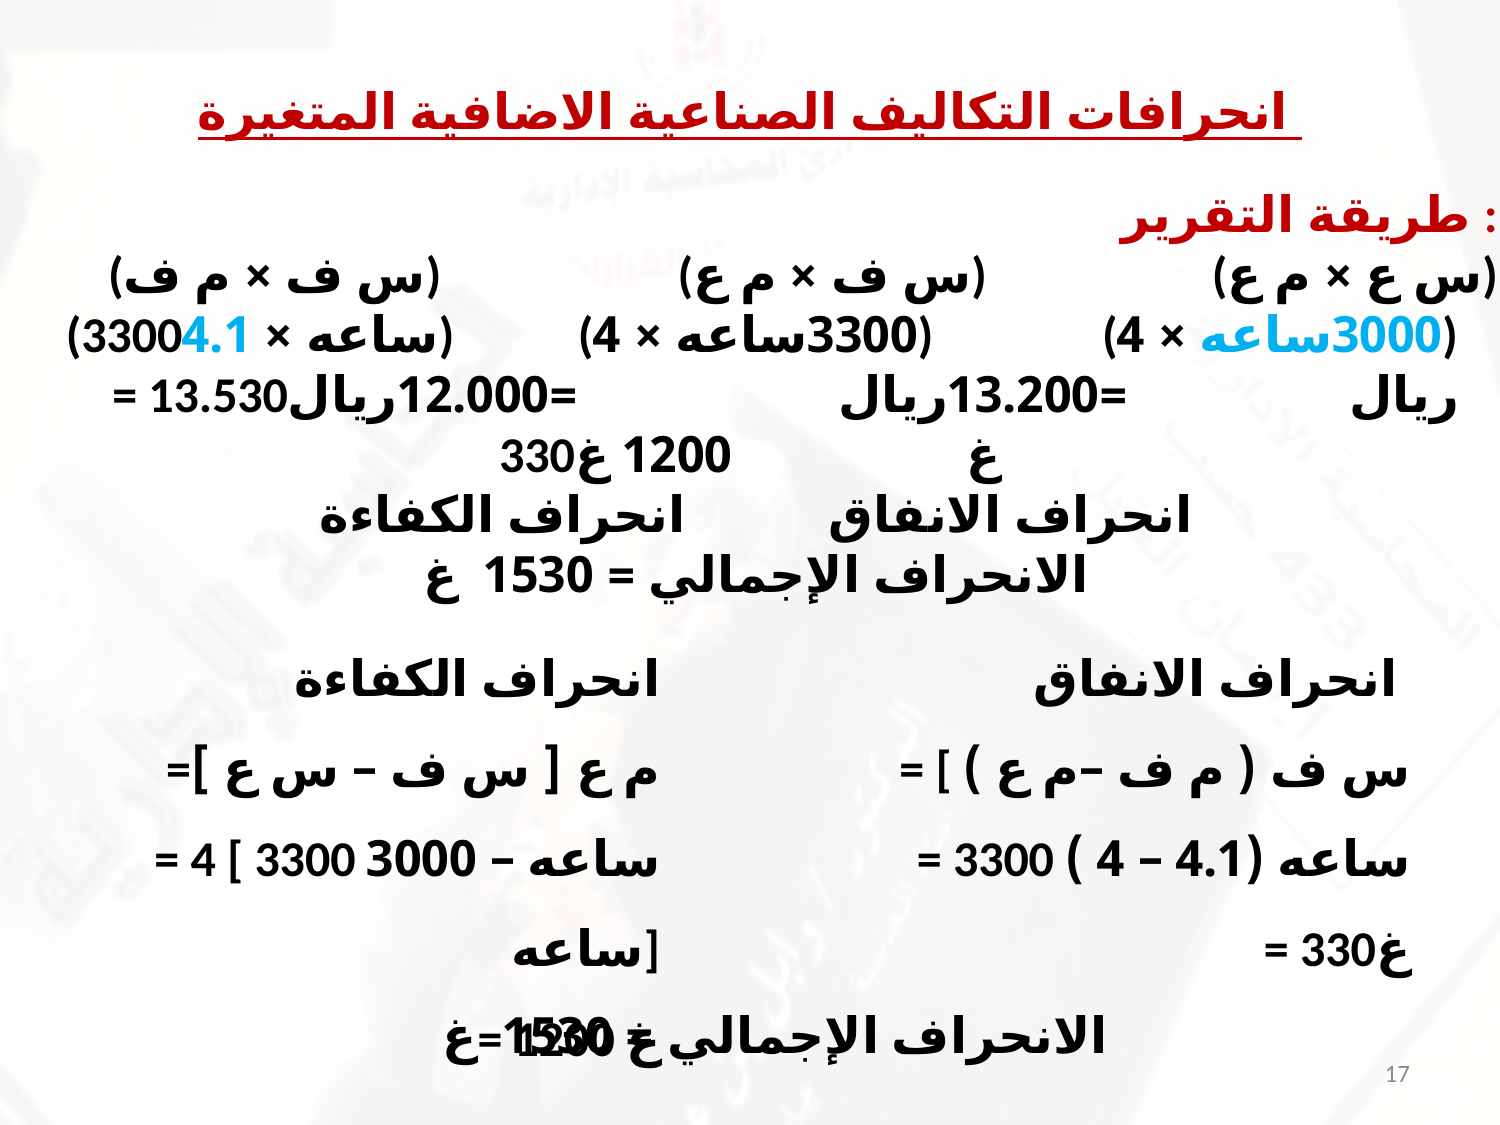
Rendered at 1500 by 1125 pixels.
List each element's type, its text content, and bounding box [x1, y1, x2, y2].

text_box الانحراف الإجمالي = 1530 غ [427, 996, 1123, 1071]
text_box انحراف الكفاءة =م ع [ س ف – س ع ] = 4 [ 3300 ساعه – 3000 ساعه] = 1200 غ [24, 609, 675, 1075]
title انحرافات التكاليف الصناعية الاضافية المتغيرة [75, 45, 1425, 174]
slide_number 17 [1074, 1042, 1425, 1103]
text_box انحراف الانفاق = [ س ف ( م ف –م ع ) = 3300 ساعه (4.1 – 4 ) = 330غ [774, 609, 1425, 985]
text_box طريقة التقرير : (س ف × م ف) (س ف × م ع) (س ع × م ع) (3300ساعه × 4.1) (3300ساعه × 4) (3000ساعه × 4) = 13.530ريال =13.200ريال =12.000ريال 330غ 1200 غ انحراف الانفاق انحراف الكفاءة الانحراف الإجمالي = 1530 غ [0, 174, 1500, 610]
